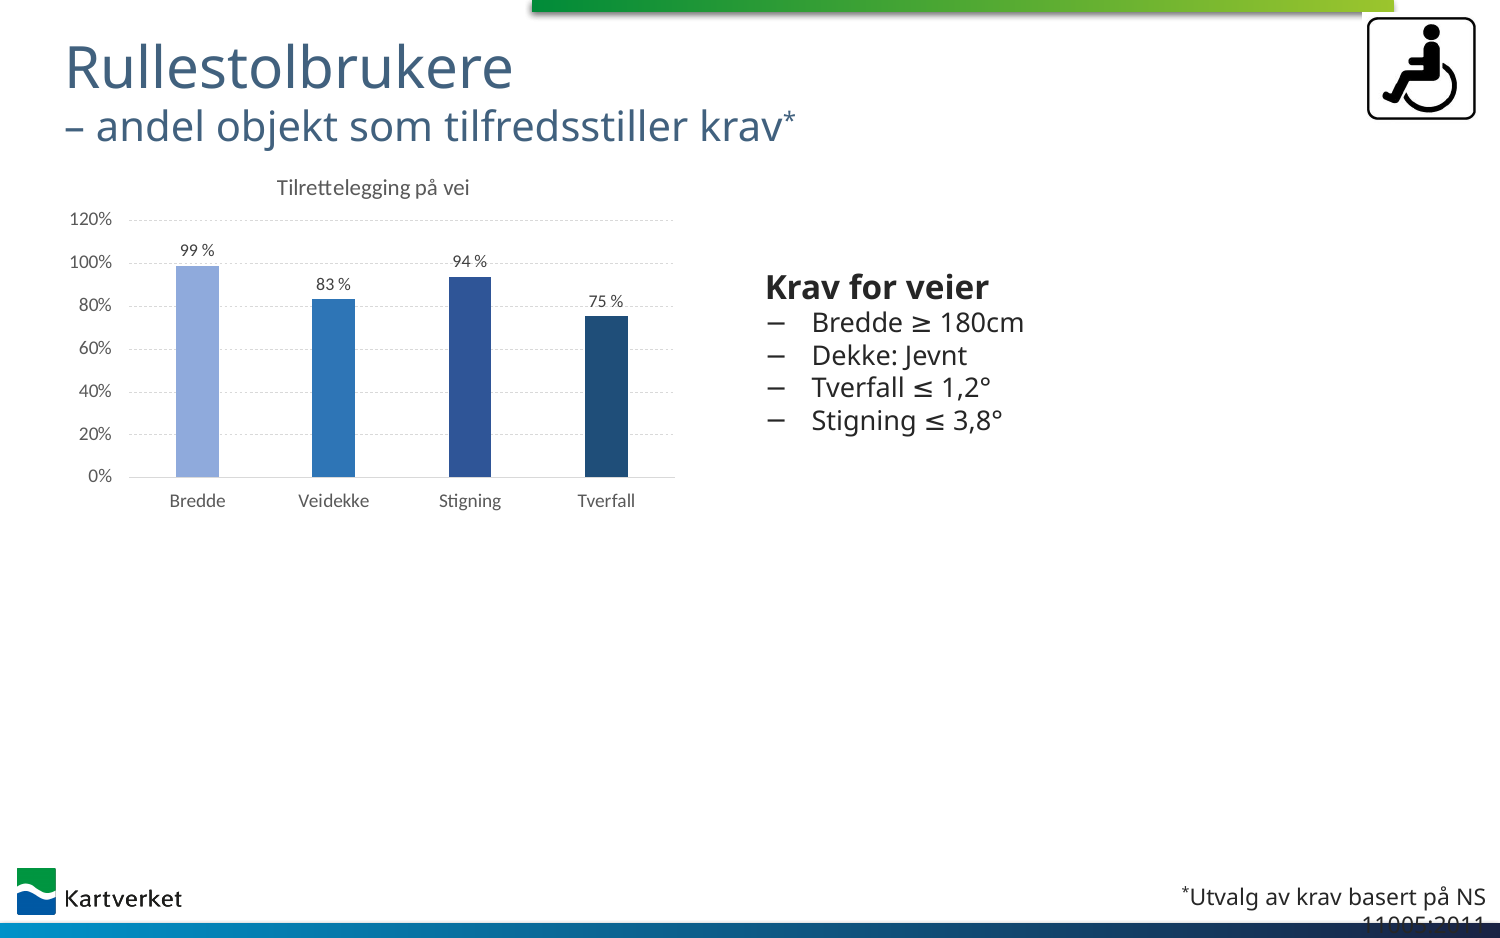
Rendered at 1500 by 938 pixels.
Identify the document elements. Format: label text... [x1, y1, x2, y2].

text_box *Utvalg av krav basert på NS 11005:2011 [1068, 873, 1500, 938]
picture [1362, 12, 1481, 126]
text_box Krav for veier Bredde ≥ 180cm Dekke: Jevnt Tverfall ≤ 1,2° Stigning ≤ 3,8° [750, 258, 1234, 444]
text_box Rullestolbrukere – andel objekt som tilfredsstiller krav* [49, 25, 1431, 158]
picture [62, 166, 685, 519]
